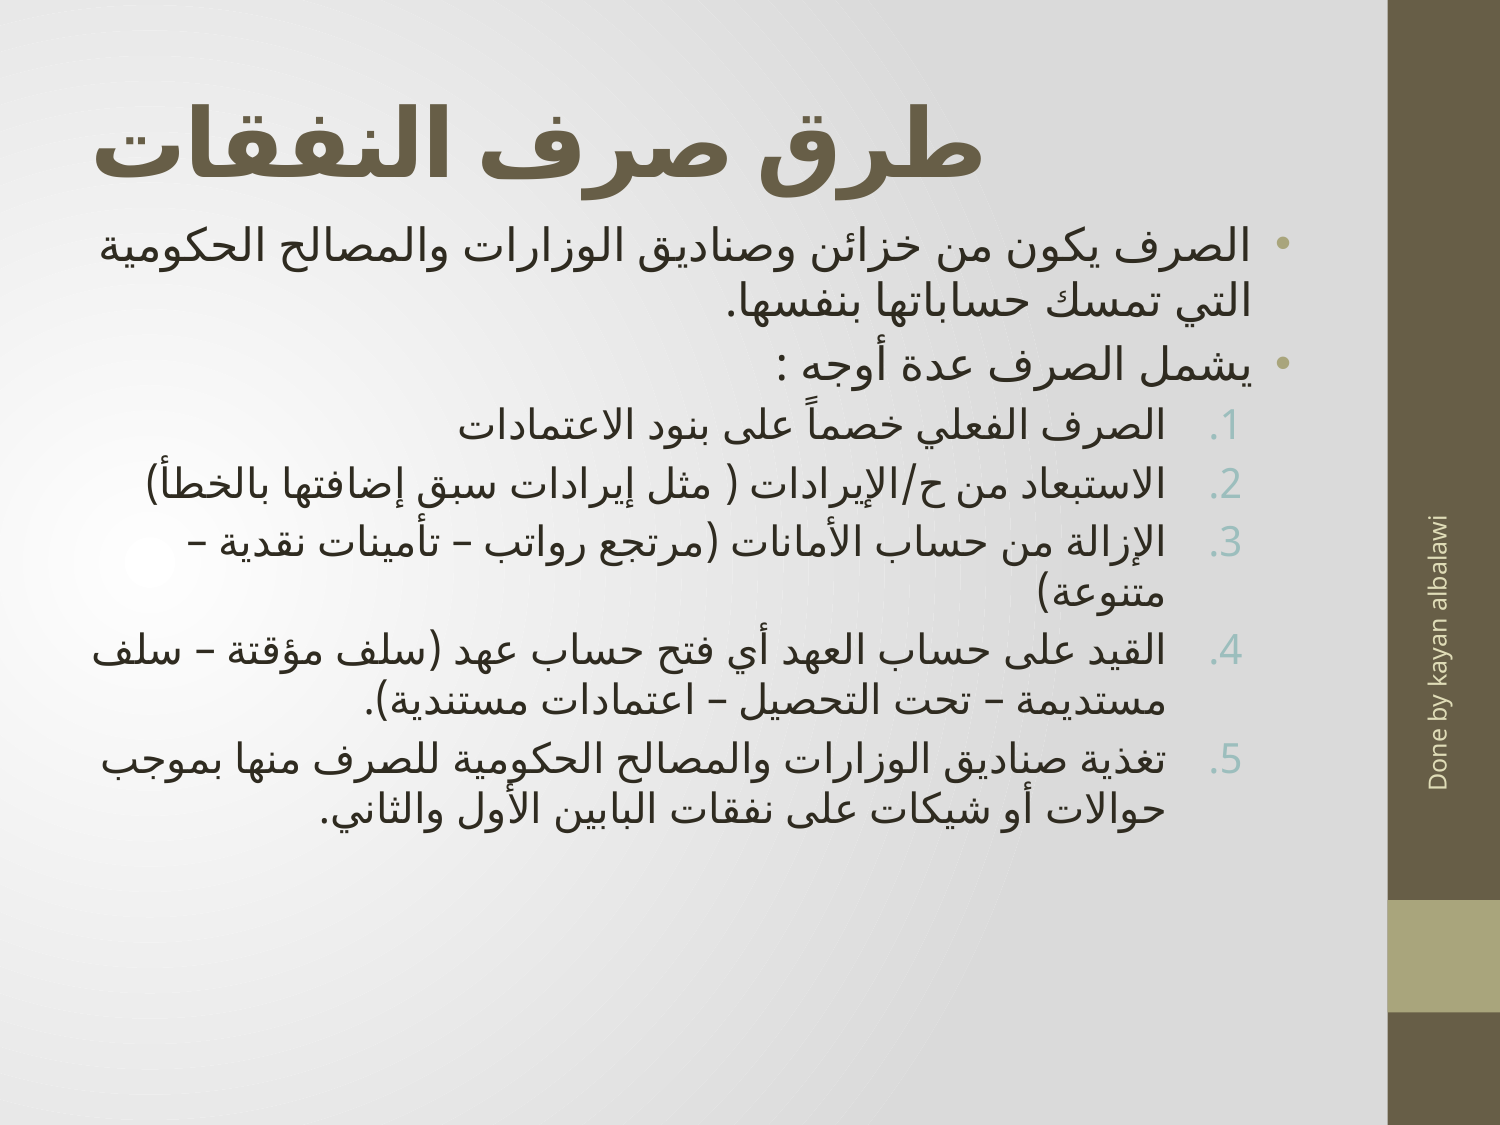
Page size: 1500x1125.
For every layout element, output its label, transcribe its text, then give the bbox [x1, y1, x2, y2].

title طرق صرف النفقات [75, 45, 1325, 208]
footer Done by kayan albalawi [1408, 500, 1469, 889]
list الصرف يكون من خزائن وصناديق الوزارات والمصالح الحكومية التي تمسك حساباتها بنفسها. يشمل الصرف عدة أوجه : الصرف الفعلي خصماً على بنود الاعتمادات الاستبعاد من ح/الإيرادات ( مثل إيرادات سبق إضافتها بالخطأ) الإزالة من حساب الأمانات (مرتجع رواتب – تأمينات نقدية – متنوعة) القيد على حساب العهد أي فتح حساب عهد (سلف مؤقتة – سلف مستديمة – تحت التحصيل – اعتمادات مستندية). تغذية صناديق الوزارات والمصالح الحكومية للصرف منها بموجب حوالات أو شيكات على نفقات البابين الأول والثاني. [75, 208, 1325, 1050]
